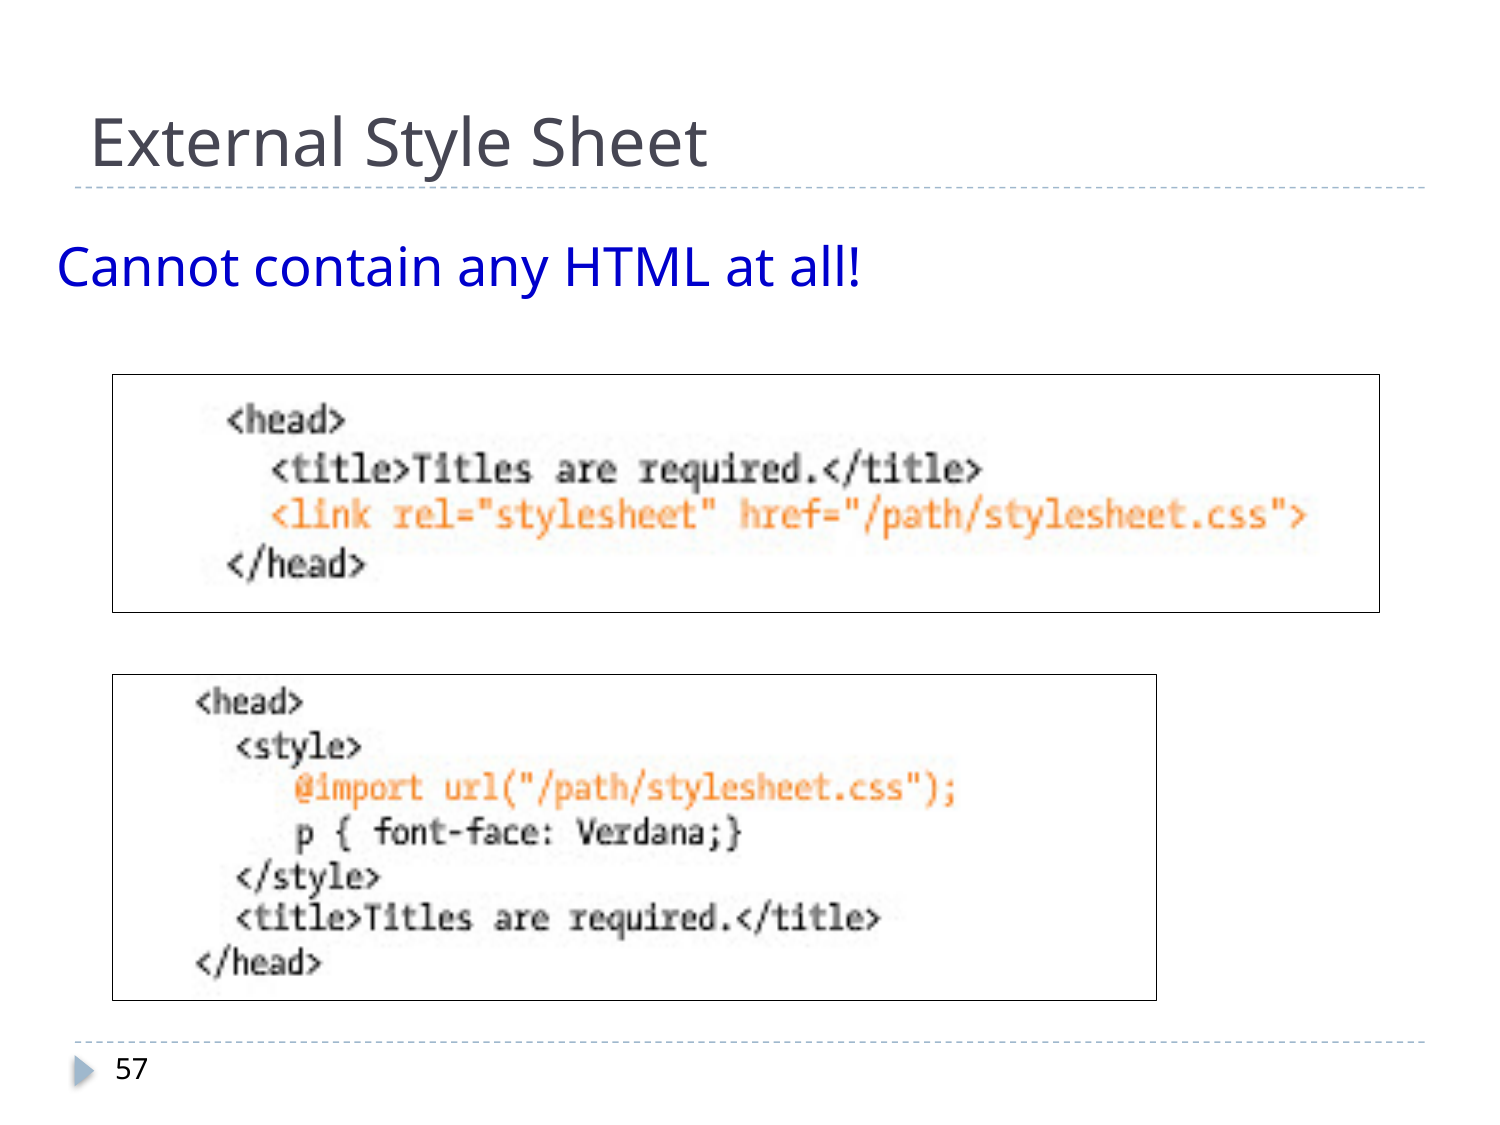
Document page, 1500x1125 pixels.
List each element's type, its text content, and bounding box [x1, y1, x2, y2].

slide_number 57 [100, 1042, 426, 1103]
picture [112, 674, 1157, 1001]
list Cannot contain any HTML at all! [41, 224, 1454, 863]
title External Style Sheet [75, 24, 1425, 188]
picture [112, 374, 1380, 613]
